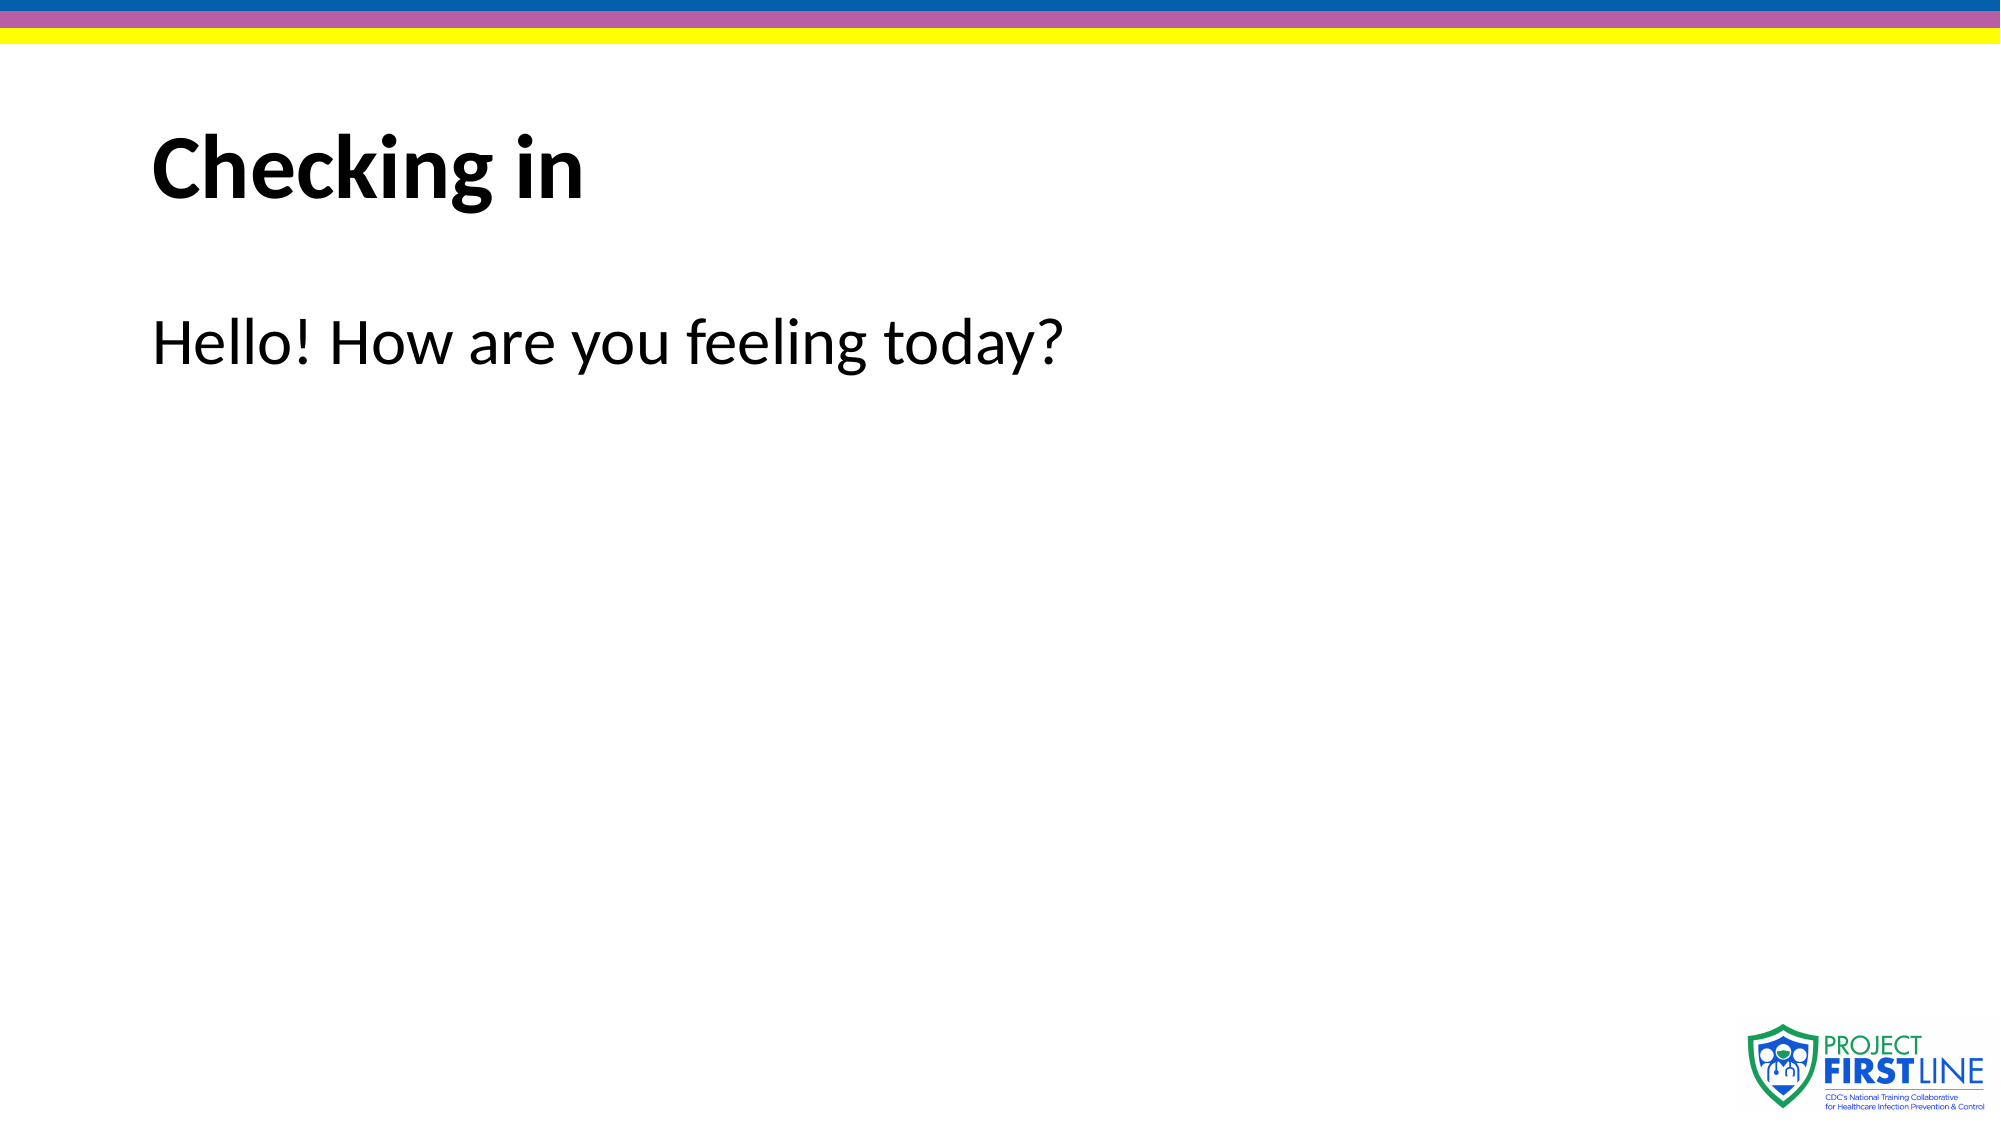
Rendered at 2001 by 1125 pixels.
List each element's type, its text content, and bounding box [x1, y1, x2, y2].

text_box [0, 28, 2000, 44]
text_box [0, 0, 2000, 11]
list Hello! How are you feeling today? [137, 299, 1863, 1014]
picture [1731, 1016, 2000, 1117]
title Checking in [137, 59, 1863, 278]
text_box [0, 11, 2000, 28]
